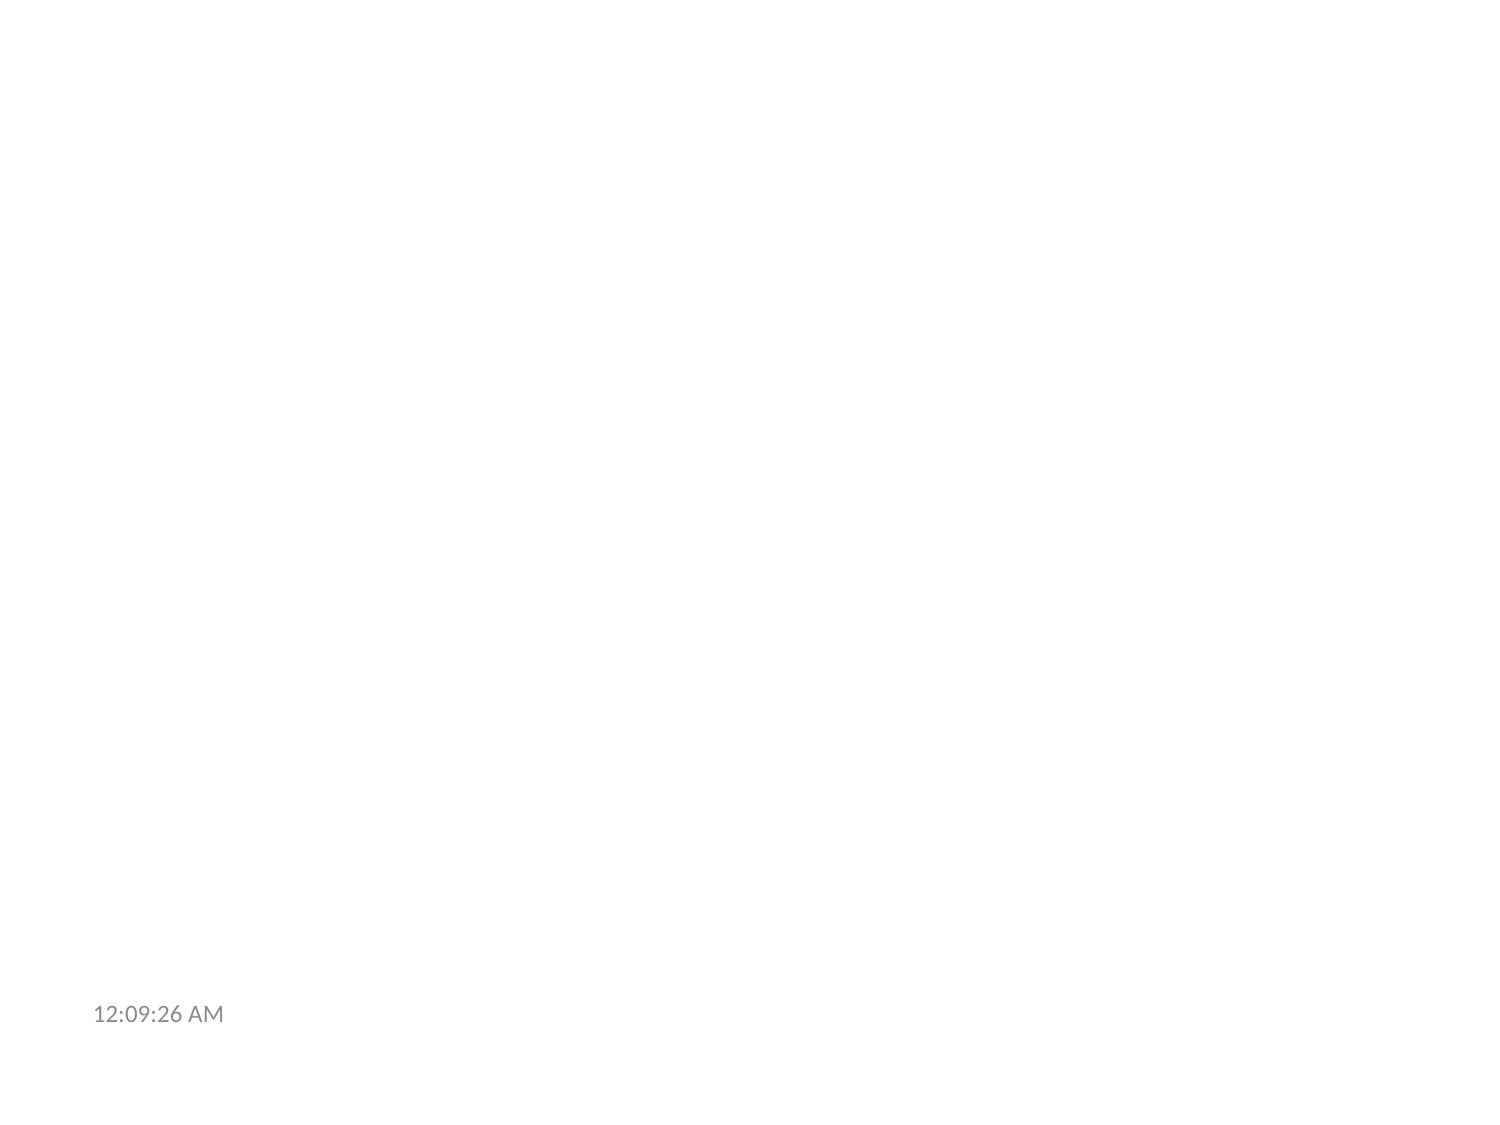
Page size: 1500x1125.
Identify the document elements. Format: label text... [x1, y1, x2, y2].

text_box 3:35:09 PM [77, 982, 428, 1043]
